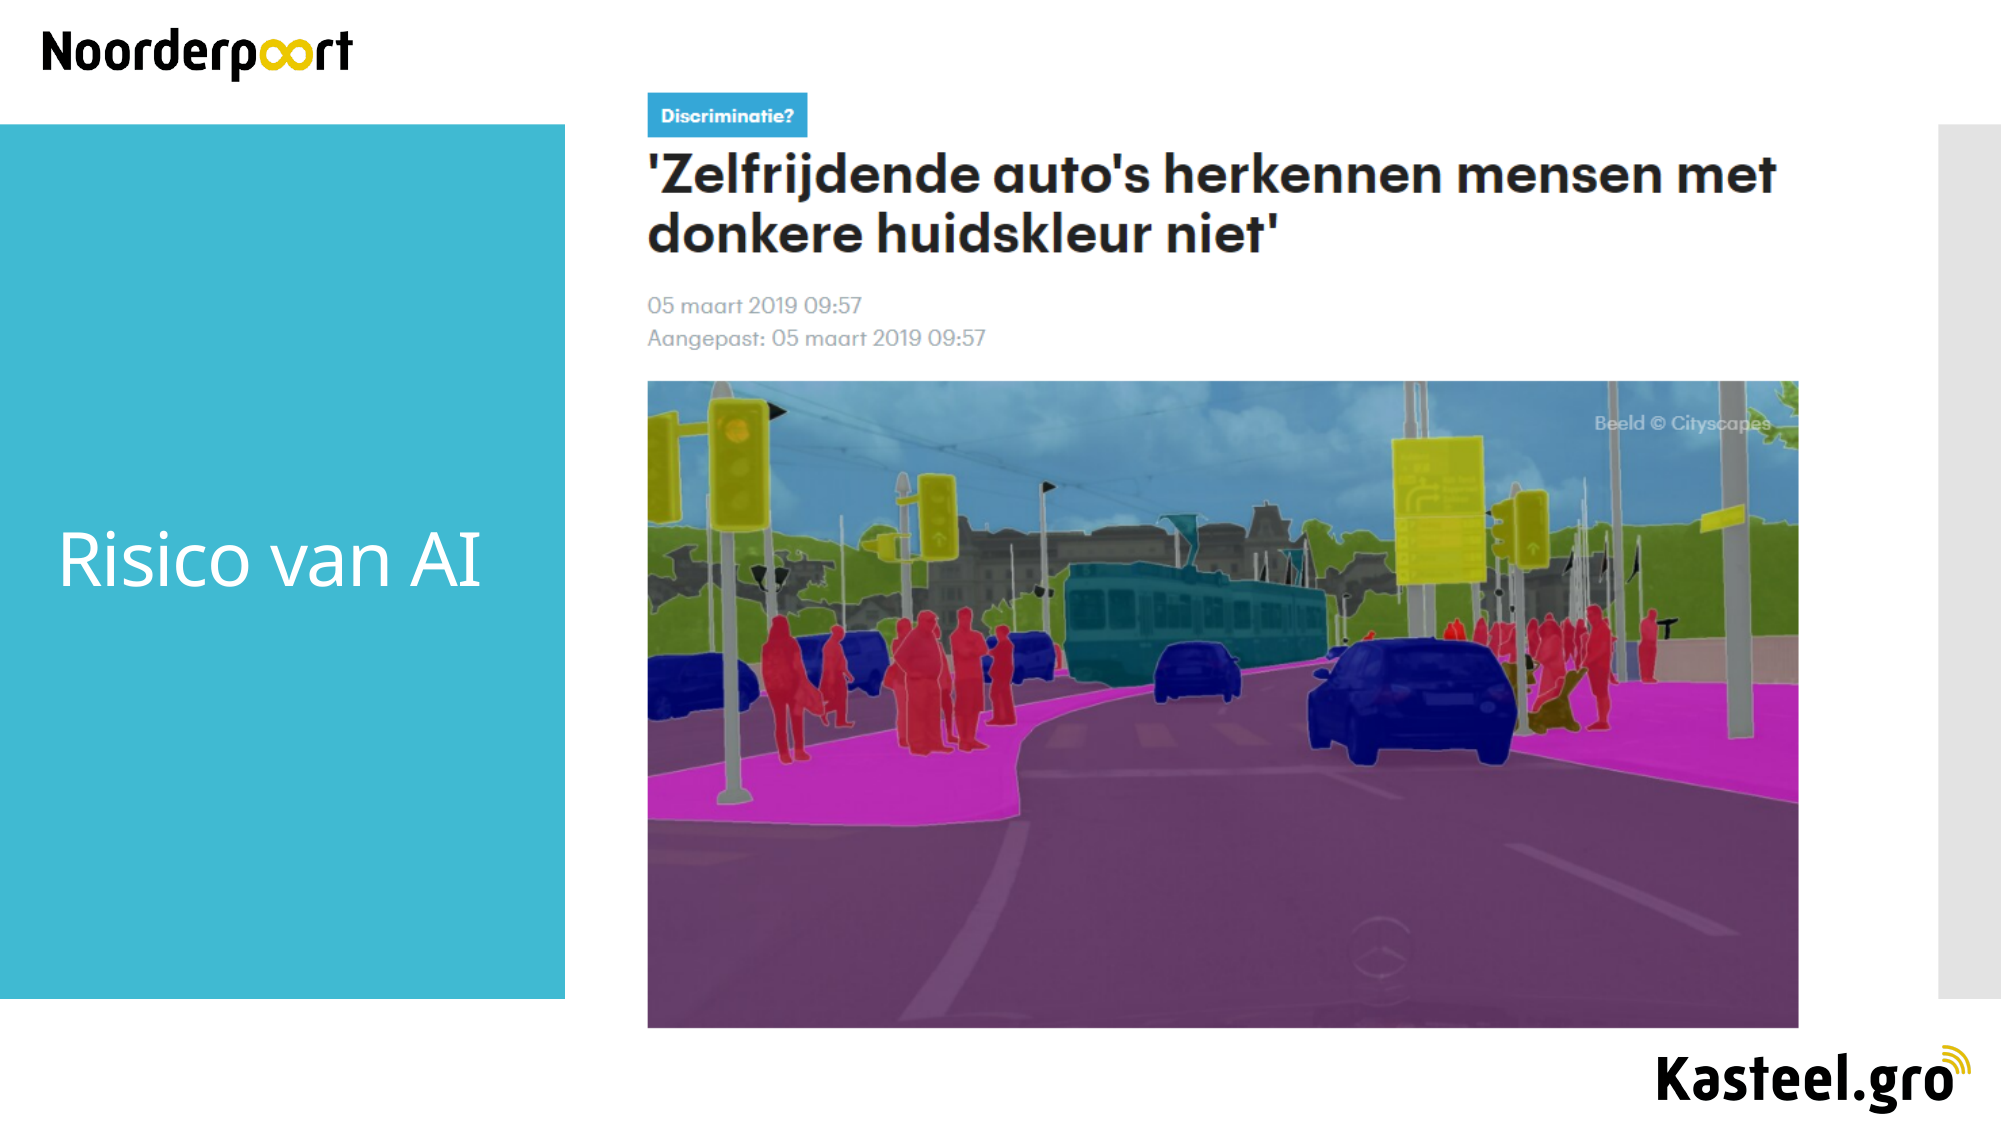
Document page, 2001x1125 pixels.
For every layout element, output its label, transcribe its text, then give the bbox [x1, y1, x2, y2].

picture [1657, 1045, 1971, 1114]
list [632, 82, 1815, 1035]
title Risico van AI [41, 184, 525, 940]
picture [41, 26, 354, 83]
